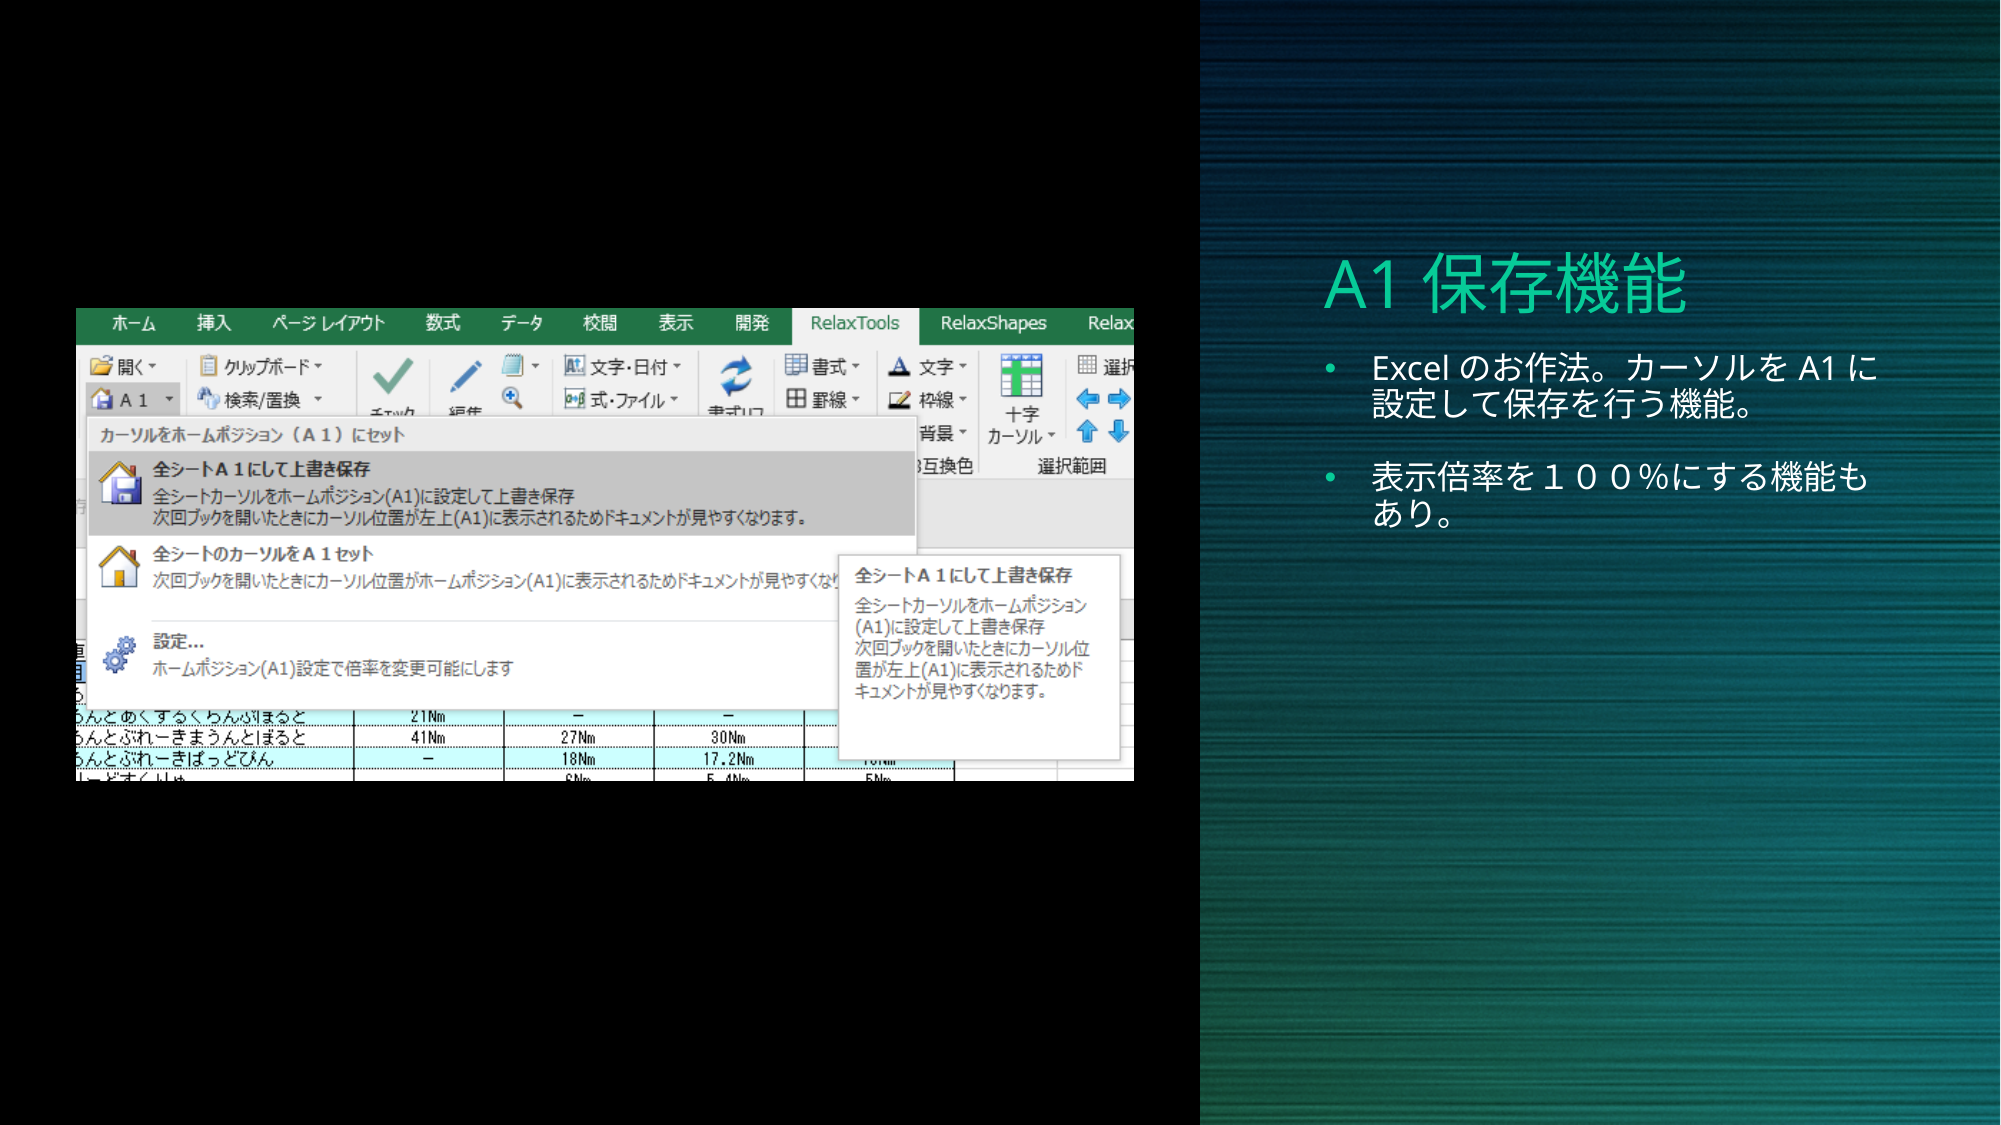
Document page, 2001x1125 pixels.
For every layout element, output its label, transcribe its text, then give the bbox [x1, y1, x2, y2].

picture [76, 308, 1134, 781]
picture [1200, 0, 2001, 1125]
list Excelのお作法。カーソルをA1に設定して保存を行う機能。 表示倍率を１００％にする機能もあり。 [1309, 344, 1901, 973]
title A1保存機能 [1309, 75, 1901, 330]
